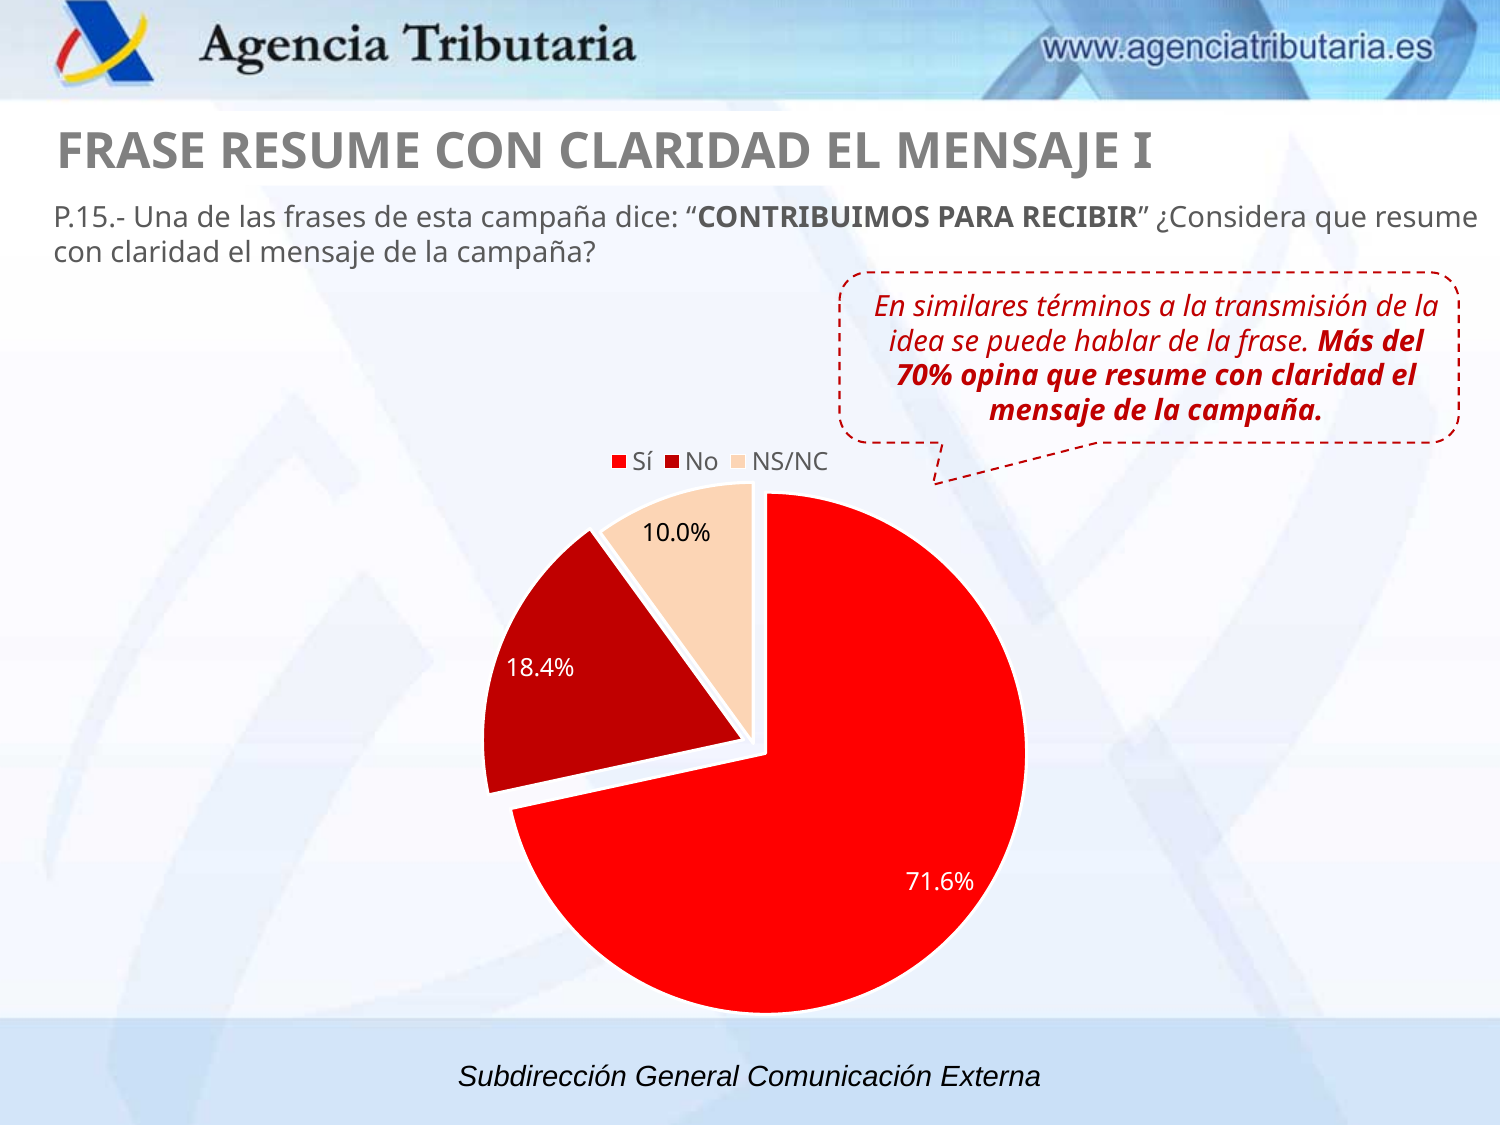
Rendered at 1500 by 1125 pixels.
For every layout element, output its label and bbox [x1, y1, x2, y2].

chart [253, 423, 1254, 1092]
picture [0, 0, 1500, 1125]
